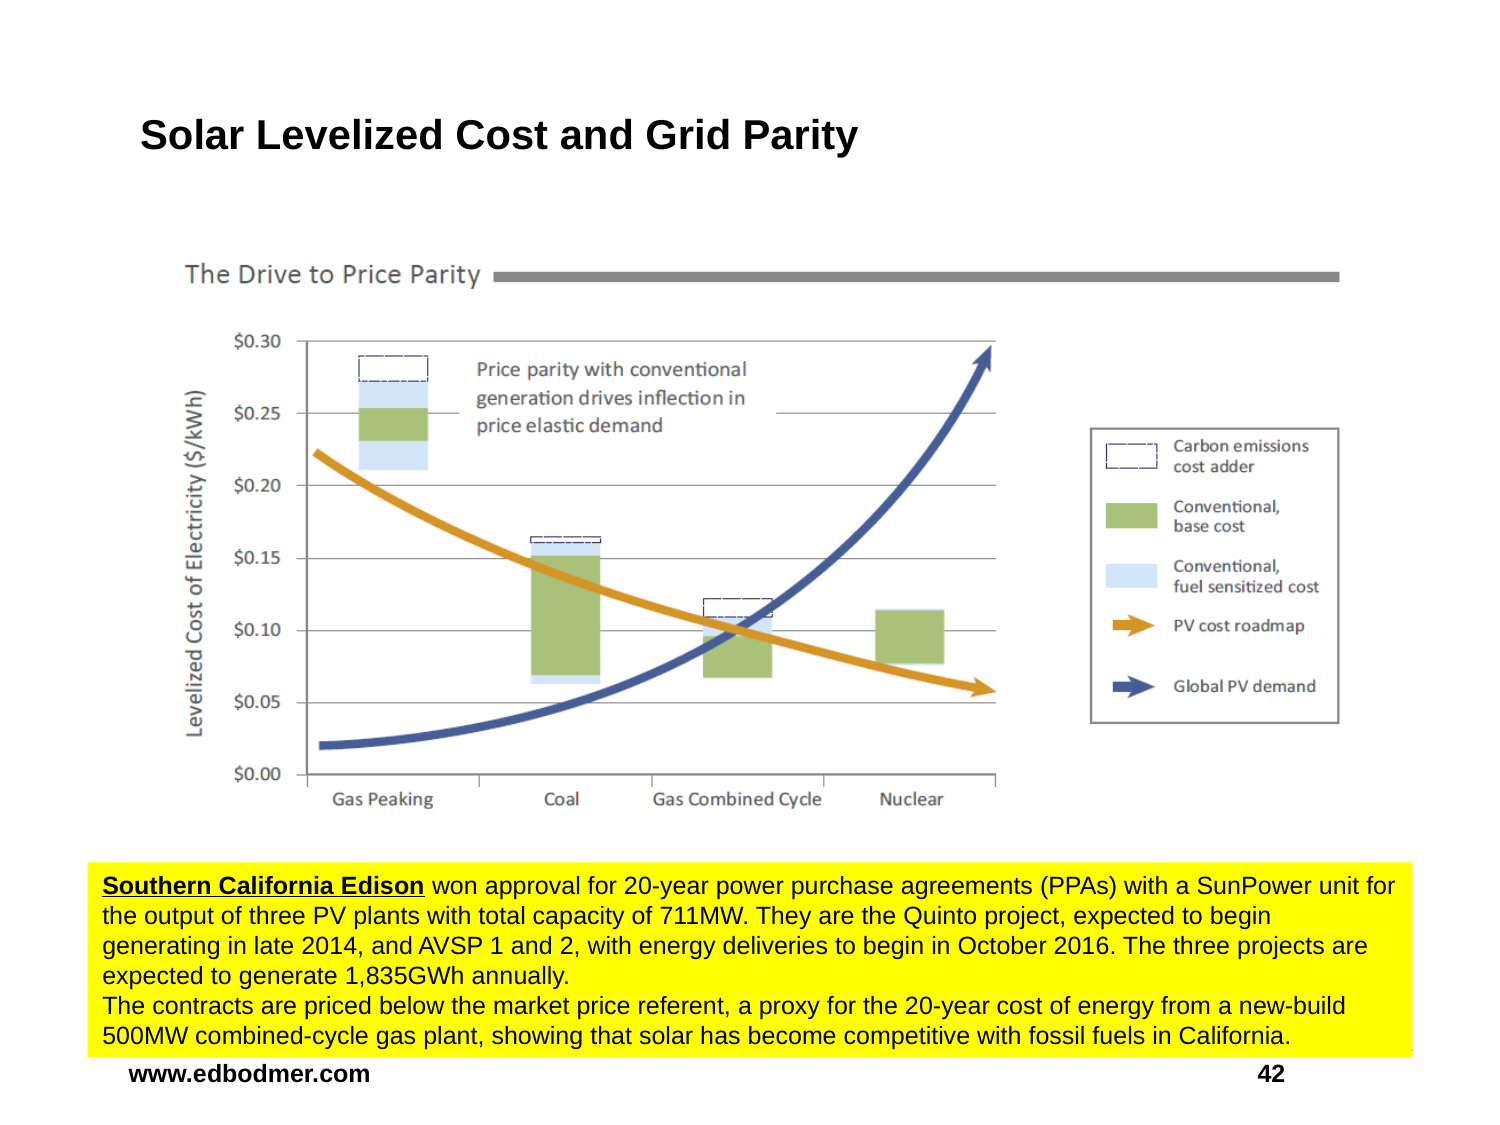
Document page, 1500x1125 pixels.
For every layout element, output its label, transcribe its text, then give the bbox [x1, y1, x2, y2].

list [133, 249, 1367, 1001]
title Solar Levelized Cost and Grid Parity [124, 99, 1288, 226]
text_box Southern California Edison won approval for 20-year power purchase agreements (PPAs) with a SunPower unit for the output of three PV plants with total capacity of 711MW. They are the Quinto project, expected to begin generating in late 2014, and AVSP 1 and 2, with energy deliveries to begin in October 2016. The three projects are expected to generate 1,835GWh annually. The contracts are priced below the market price referent, a proxy for the 20-year cost of energy from a new-build 500MW combined-cycle gas plant, showing that solar has become competitive with fossil fuels in California. [87, 862, 1413, 1057]
